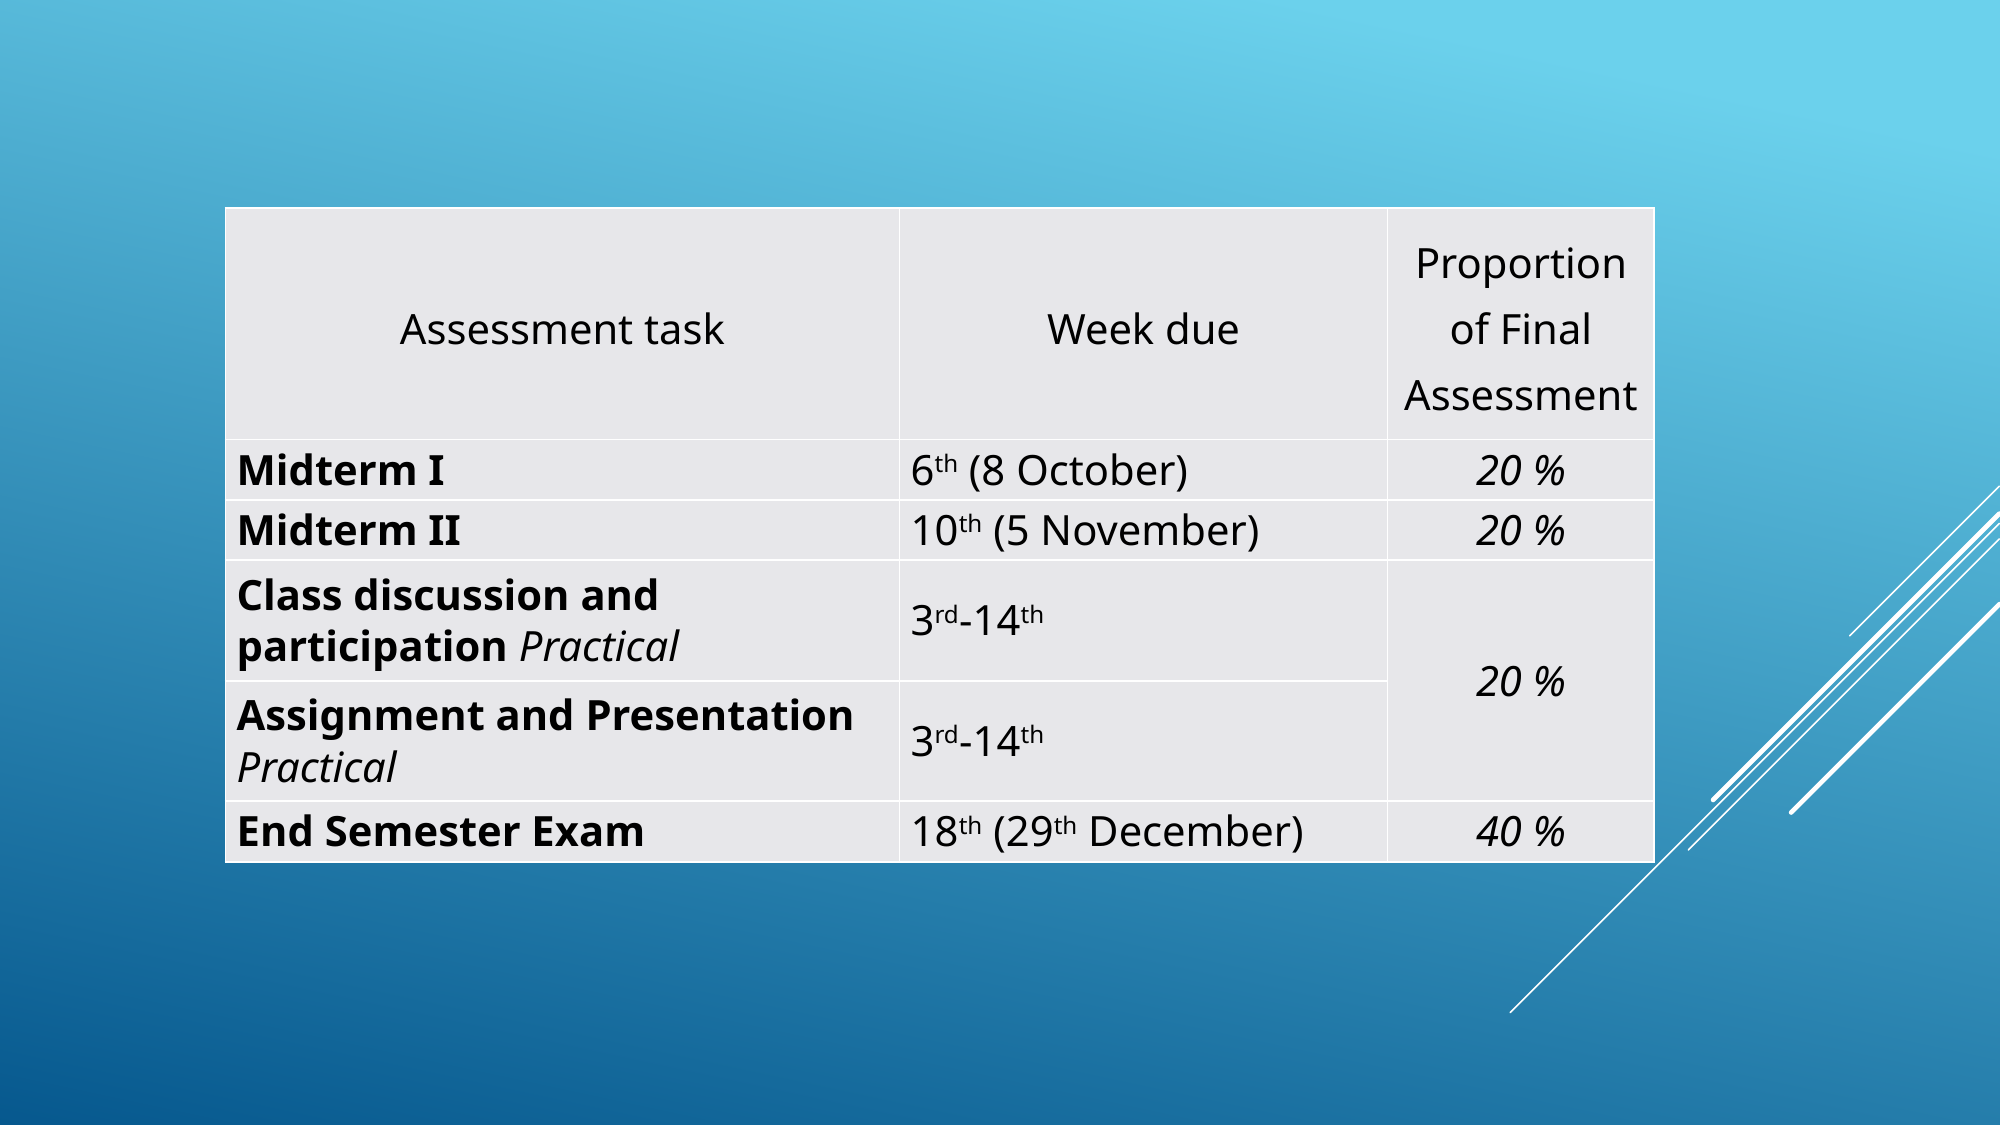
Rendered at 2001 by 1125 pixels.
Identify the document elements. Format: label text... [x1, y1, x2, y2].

table_header Week due [900, 209, 1387, 439]
table_cell 40 % [1388, 802, 1653, 861]
table_cell 18th (29th December) [900, 802, 1387, 861]
table_cell 20 % [1388, 440, 1653, 499]
table_cell Assignment and Presentation Practical [226, 682, 899, 800]
table_cell End Semester Exam [226, 802, 899, 861]
table_cell 6th (8 October) [900, 440, 1387, 499]
table_header Proportion of Final Assessment [1388, 209, 1653, 439]
table_cell 3rd-14th [900, 682, 1387, 800]
table_cell Class discussion and participation Practical [226, 561, 899, 680]
table_cell 20 % [1388, 561, 1653, 800]
table_cell Midterm II [226, 501, 899, 559]
table_cell 10th (5 November) [900, 501, 1387, 559]
table_cell Midterm I [226, 440, 899, 499]
table_cell 20 % [1388, 501, 1653, 559]
table_cell 3rd-14th [900, 561, 1387, 680]
table_header Assessment task [226, 209, 899, 439]
